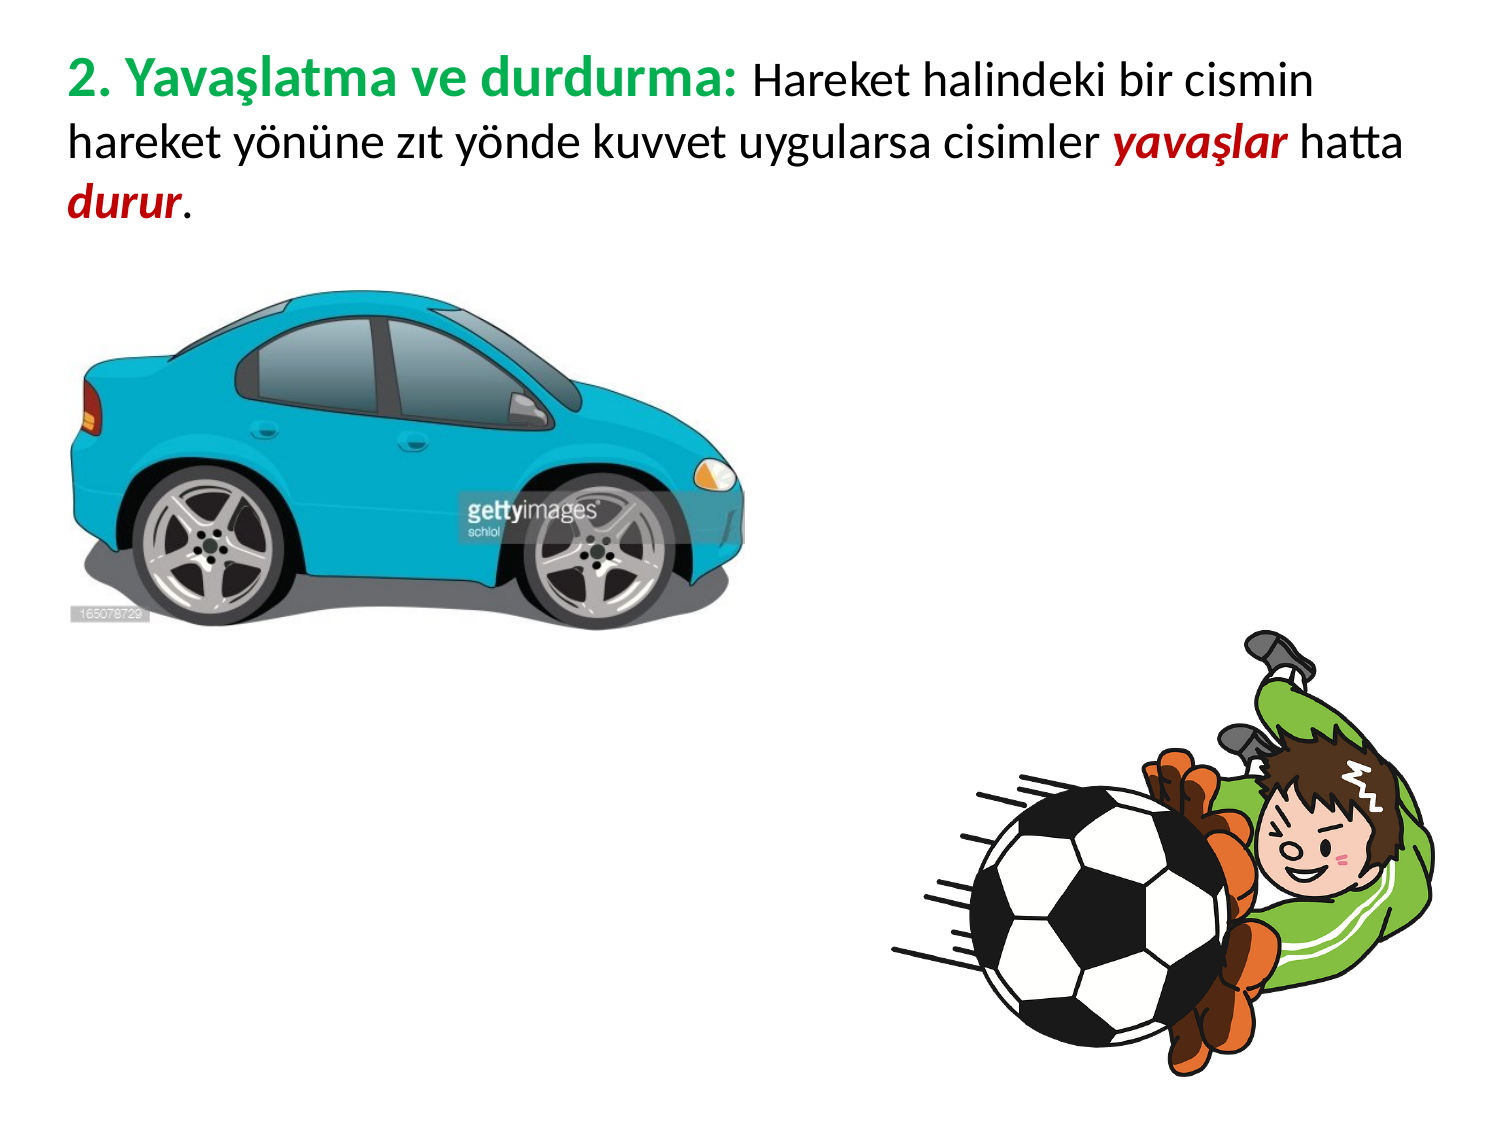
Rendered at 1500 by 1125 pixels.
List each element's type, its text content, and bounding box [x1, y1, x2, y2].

text_box 2. Yavaşlatma ve durdurma: Hareket halindeki bir cismin hareket yönüne zıt yönde kuvvet uygularsa cisimler yavaşlar hatta durur. [53, 30, 1436, 236]
picture [890, 581, 1435, 1125]
picture [70, 290, 745, 631]
